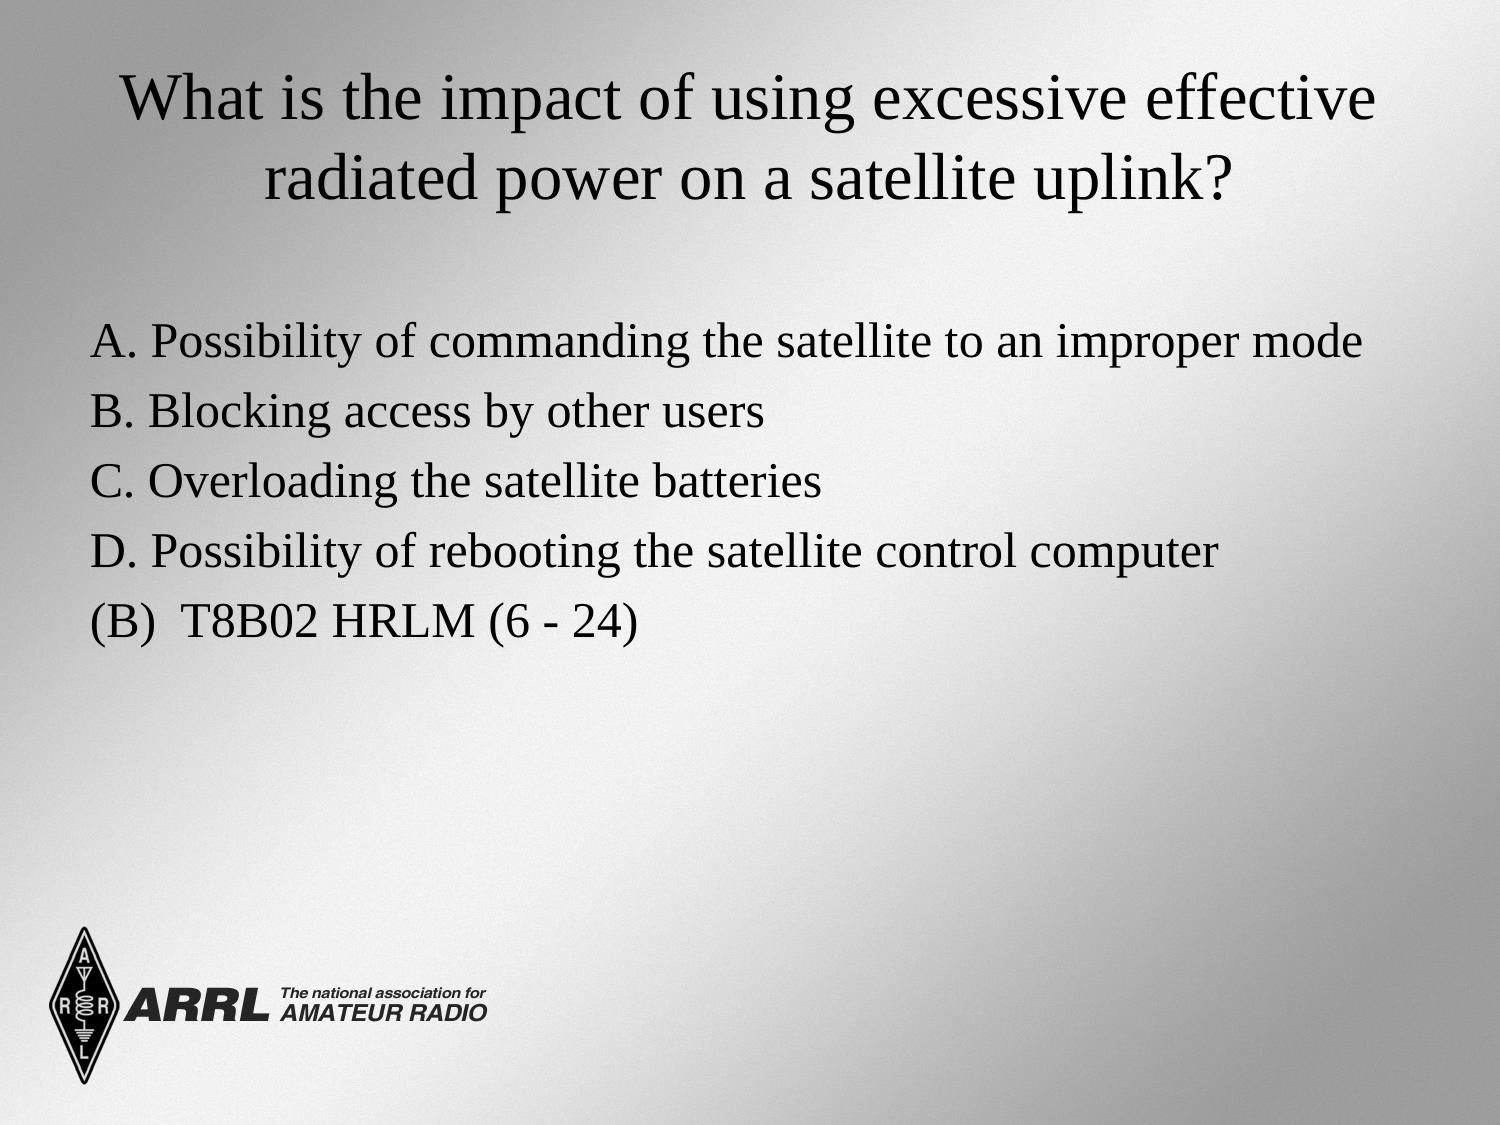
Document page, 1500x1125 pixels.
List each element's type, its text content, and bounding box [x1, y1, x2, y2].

title What is the impact of using excessive effective radiated power on a satellite uplink? [75, 45, 1425, 233]
list A. Possibility of commanding the satellite to an improper mode B. Blocking access by other users C. Overloading the satellite batteries D. Possibility of rebooting the satellite control computer (B) T8B02 HRLM (6 - 24) [75, 299, 1425, 1005]
picture [0, 0, 1500, 1125]
